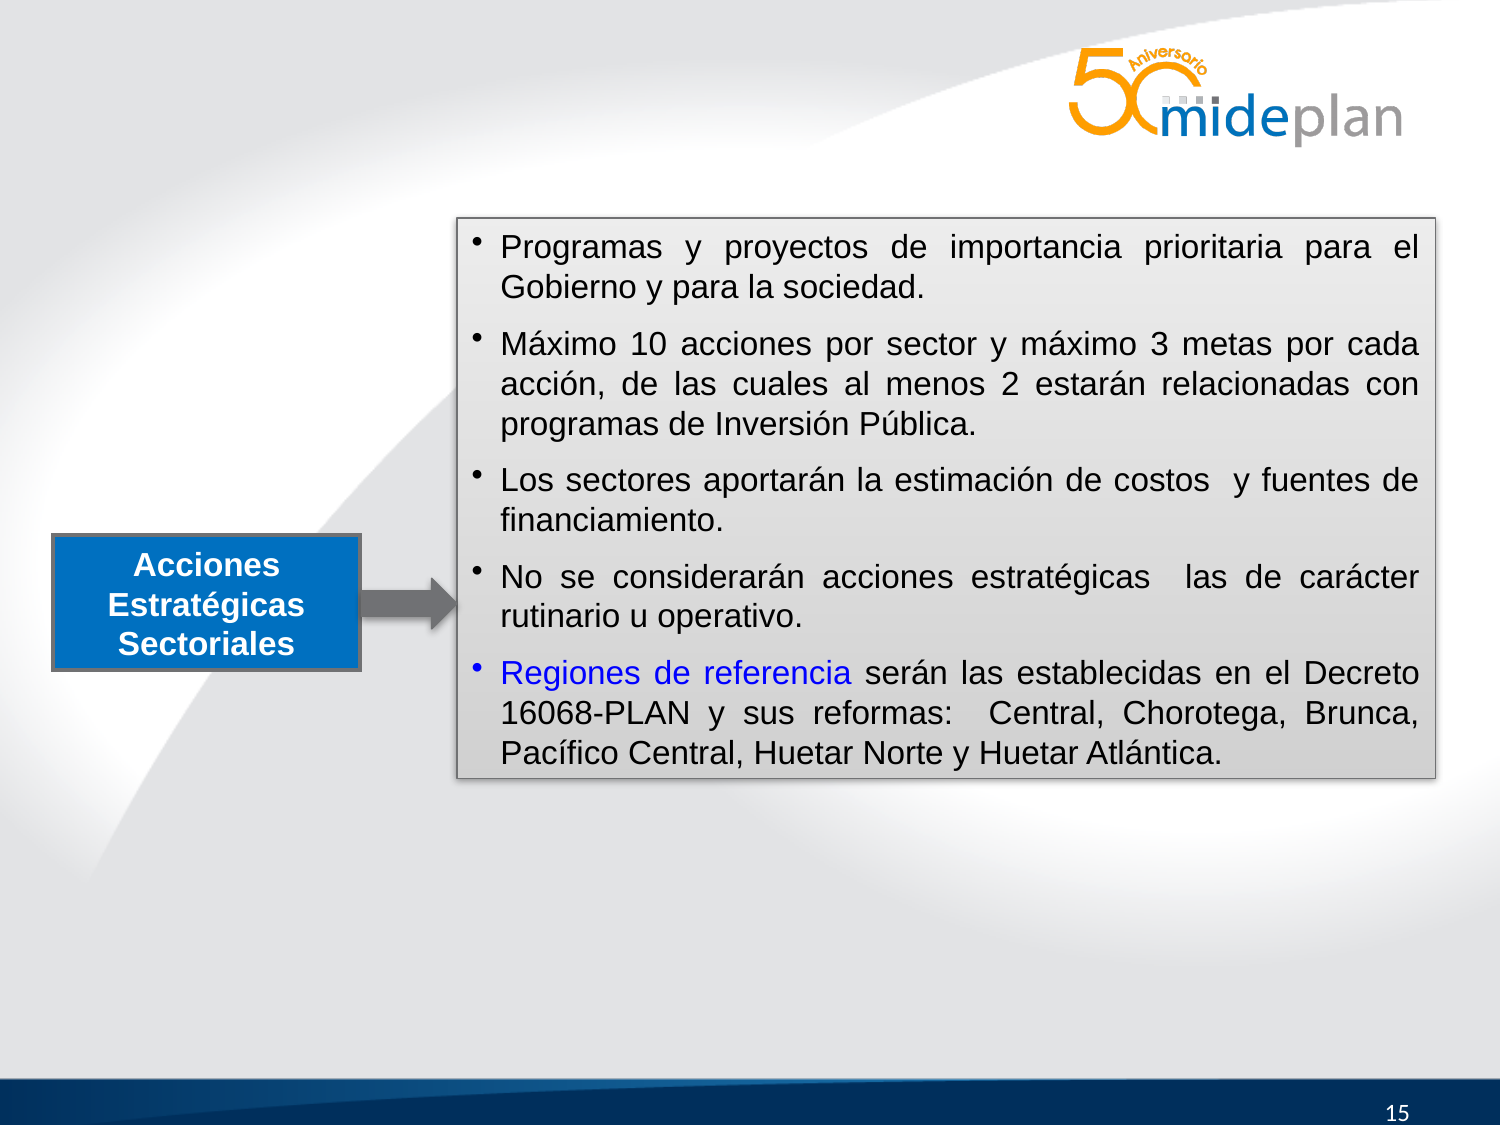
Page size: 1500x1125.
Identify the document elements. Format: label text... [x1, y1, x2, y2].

picture [1045, 30, 1425, 150]
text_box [52, 217, 1436, 799]
slide_number 15 [1074, 1081, 1425, 1125]
picture [0, 1070, 1500, 1125]
